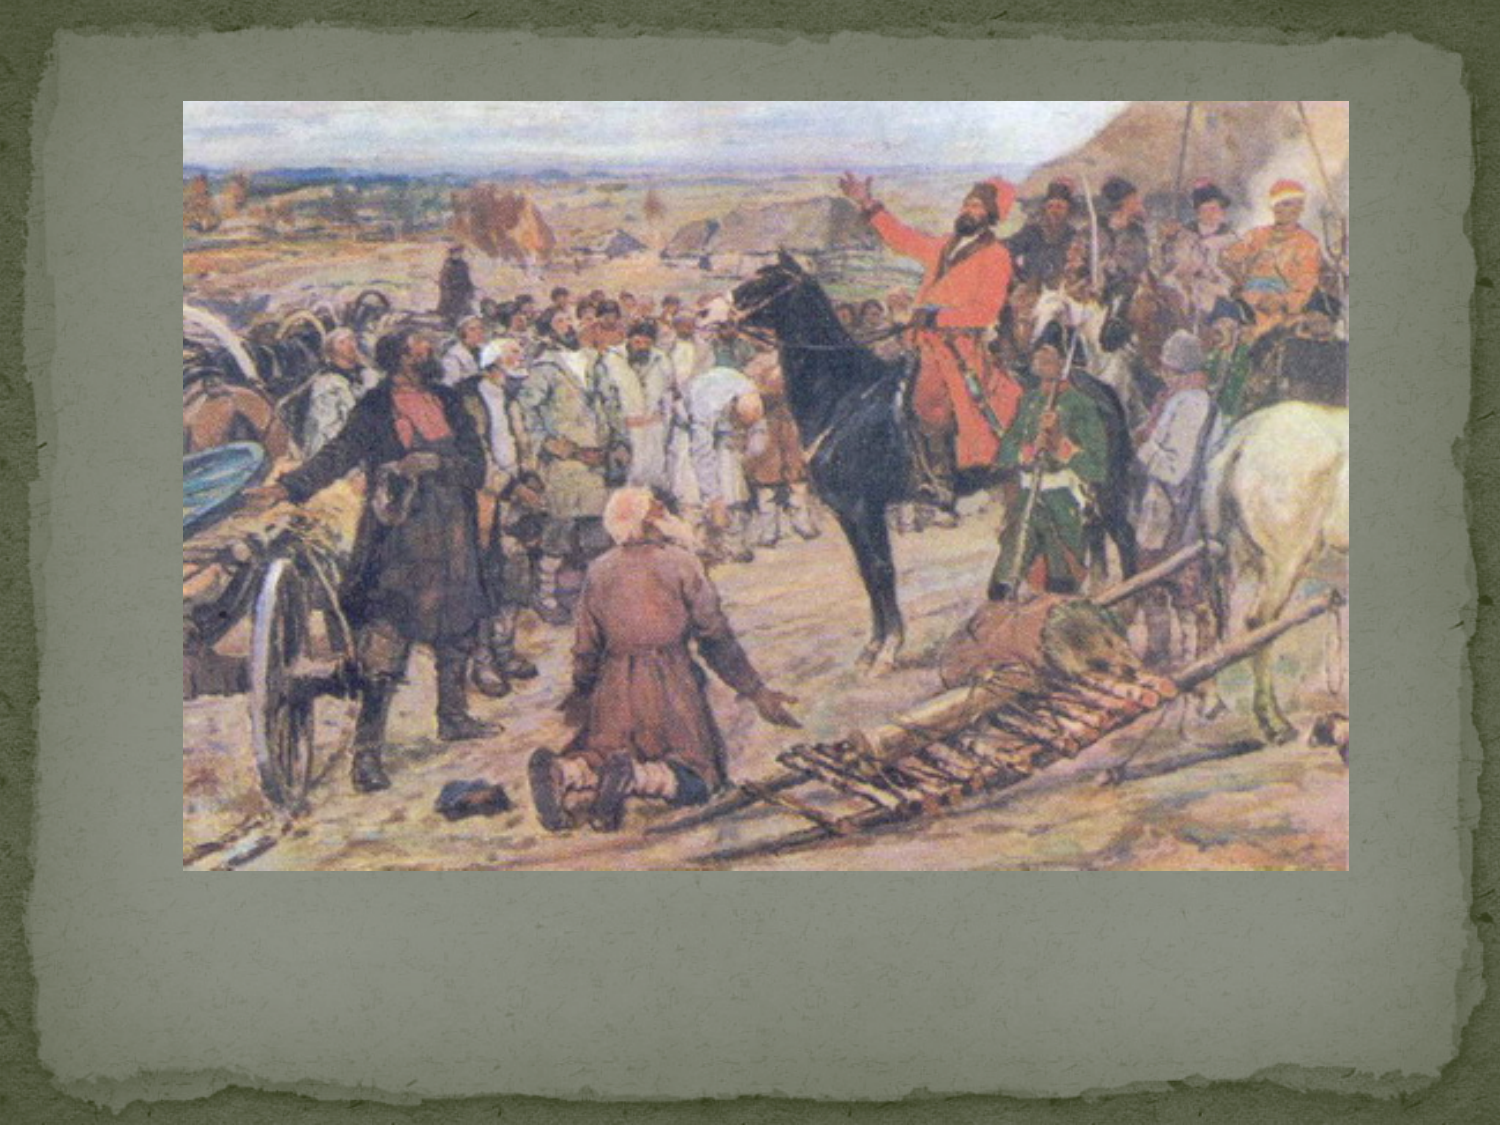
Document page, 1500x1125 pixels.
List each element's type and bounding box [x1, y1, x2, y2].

list [185, 104, 1347, 869]
